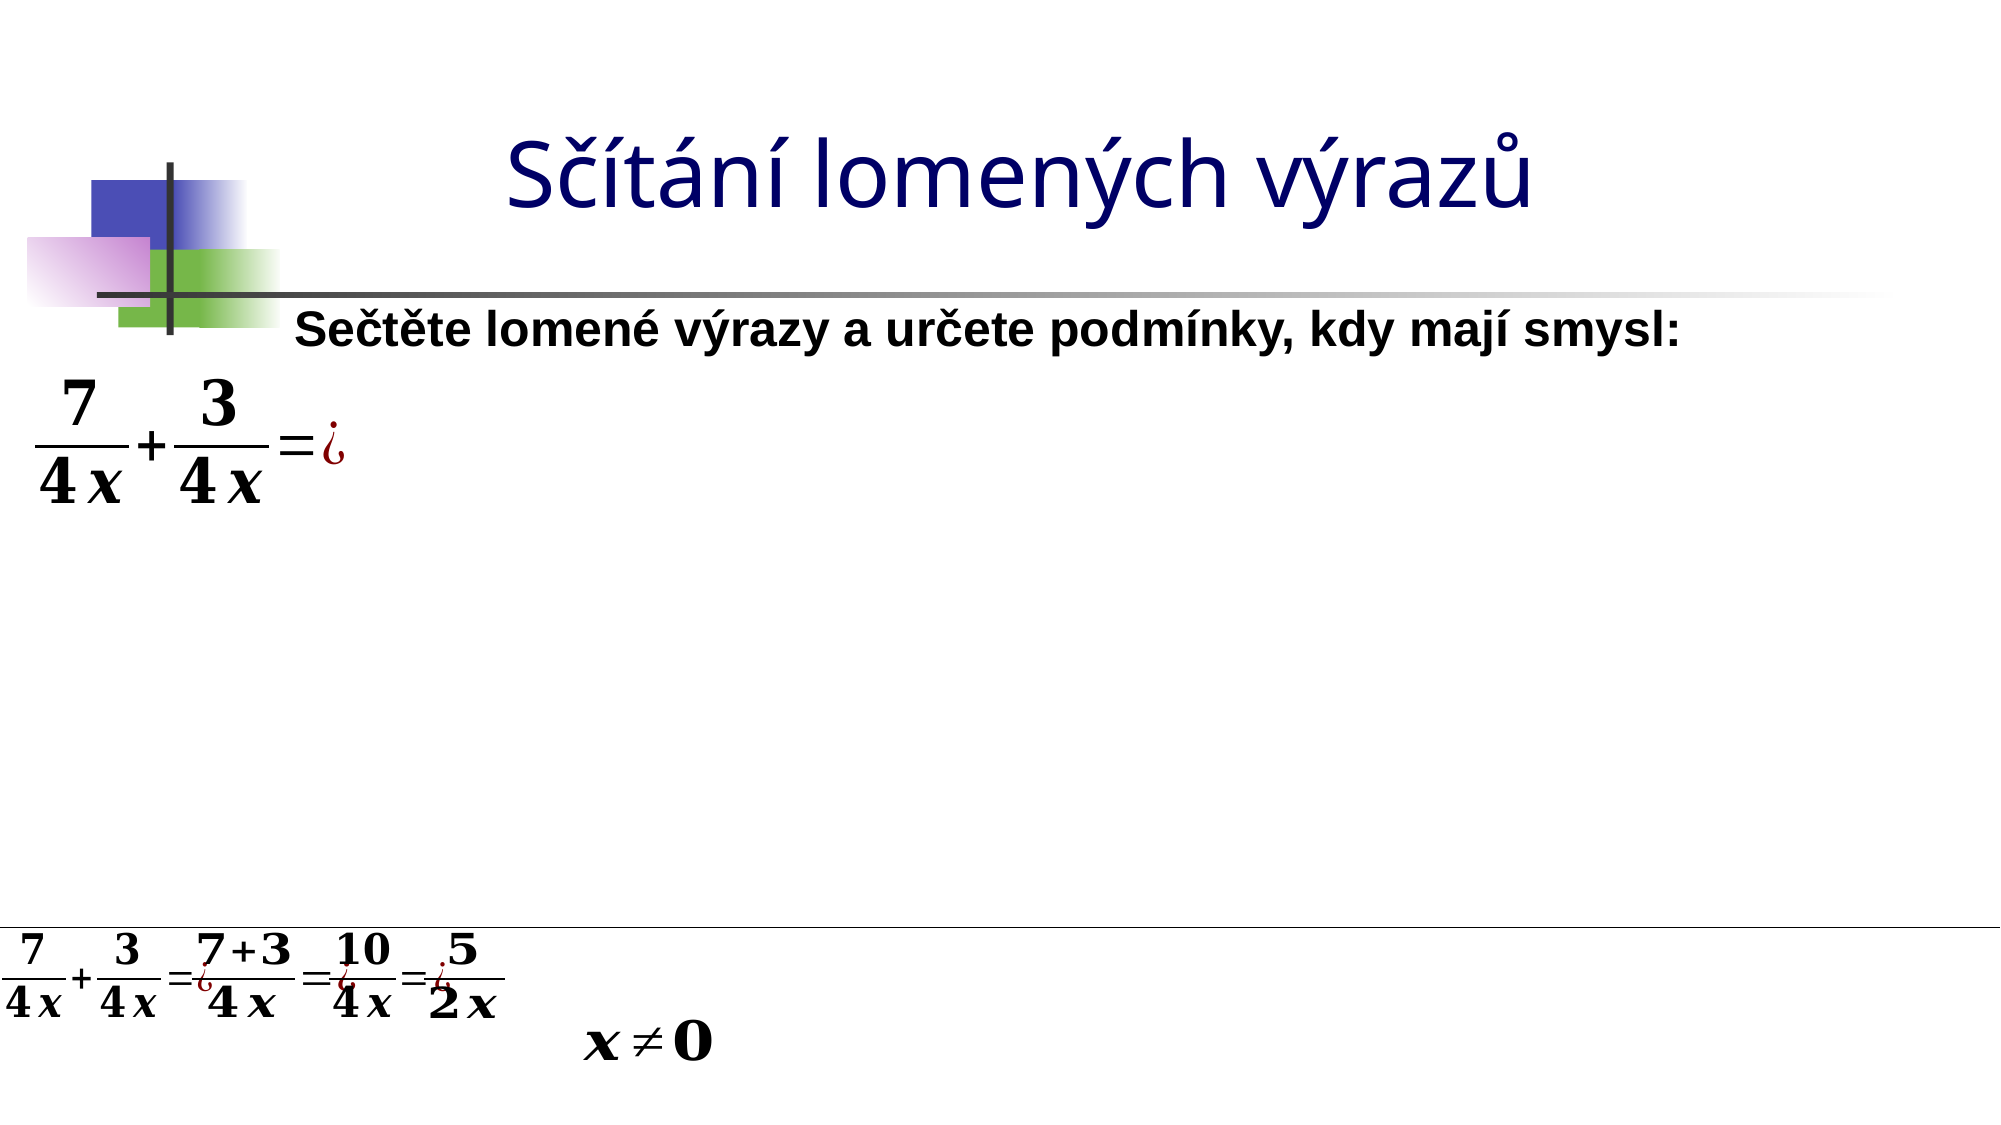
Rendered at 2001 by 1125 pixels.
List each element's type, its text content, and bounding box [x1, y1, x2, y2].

text_box Sčítání lomených výrazů [416, 113, 1626, 228]
text_box Sečtěte lomené výrazy a určete podmínky, kdy mají smysl: [279, 290, 1760, 362]
